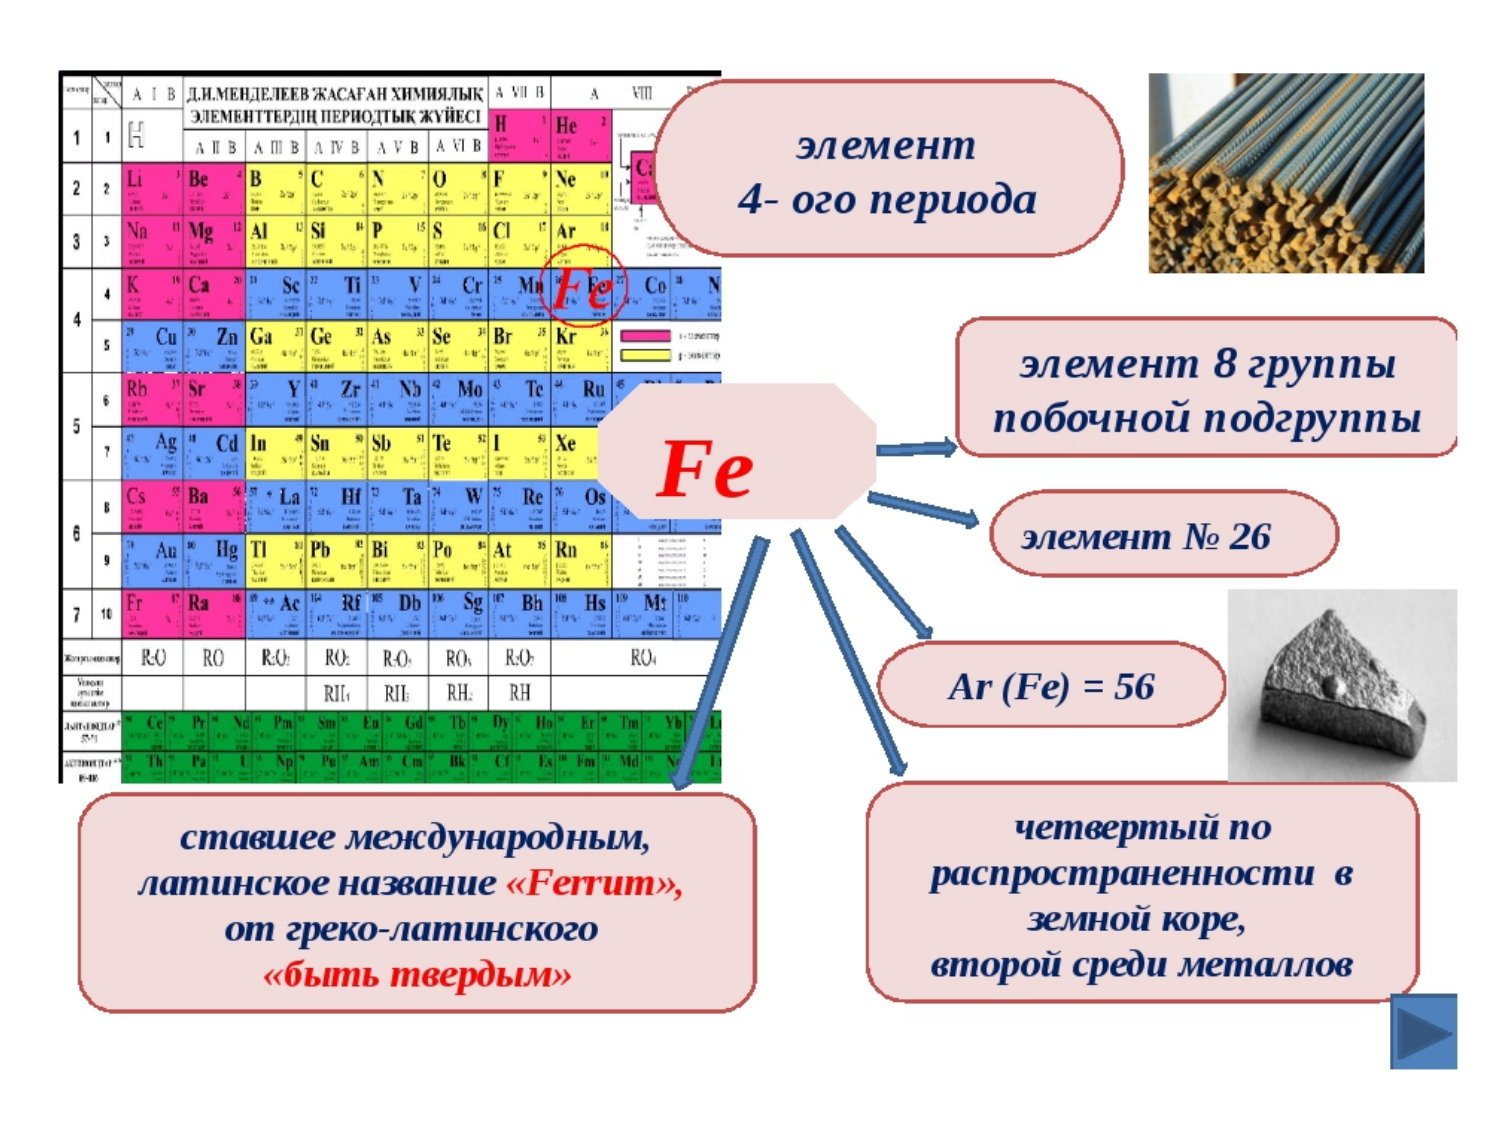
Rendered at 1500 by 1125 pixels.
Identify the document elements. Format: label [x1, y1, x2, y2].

list [29, 42, 1459, 1071]
